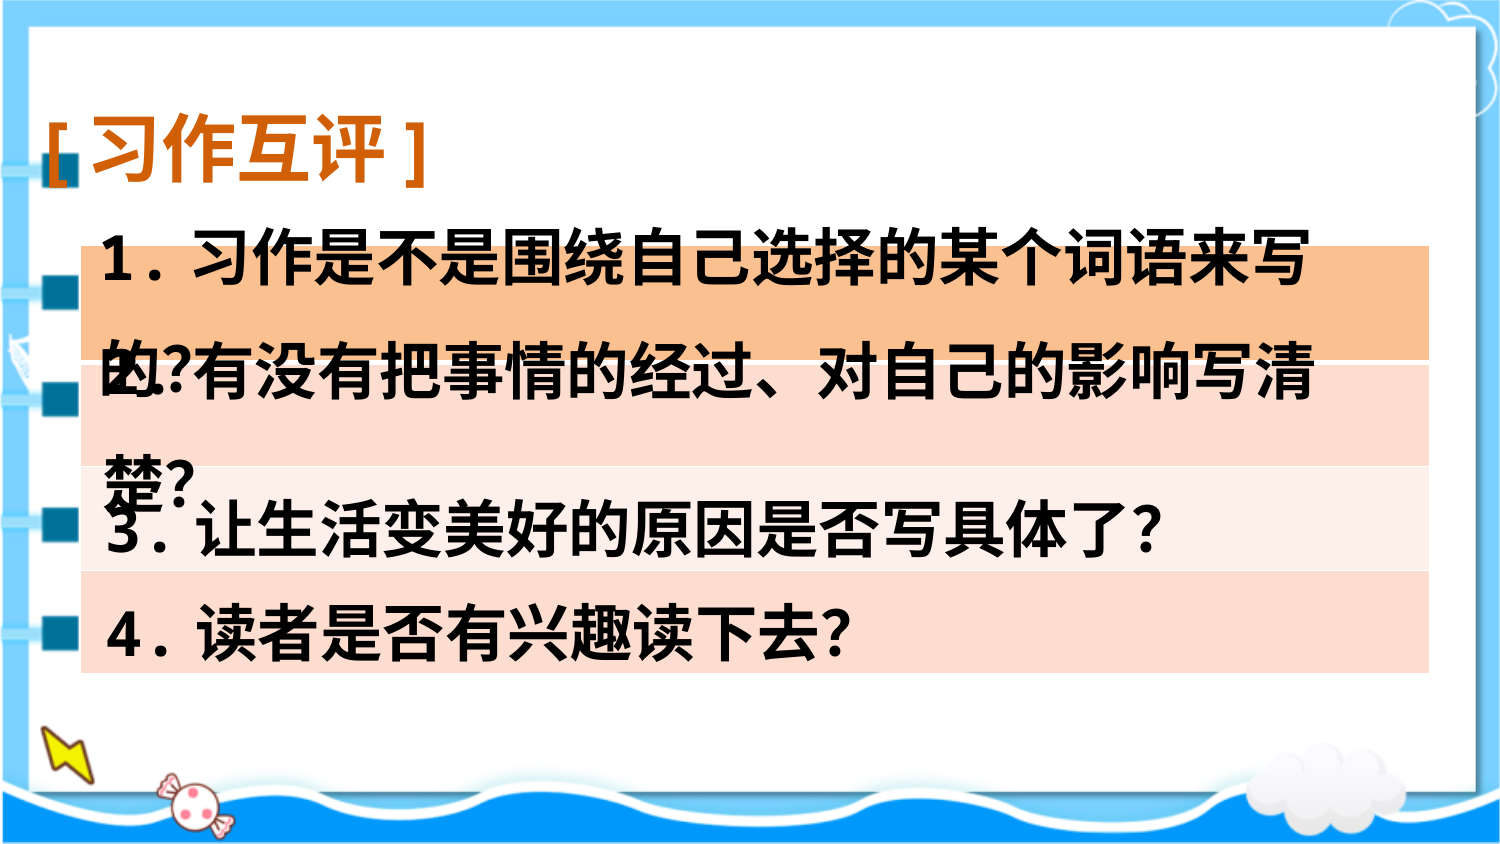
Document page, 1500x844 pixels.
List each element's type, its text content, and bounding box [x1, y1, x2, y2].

text_box [习作互评] [29, 93, 487, 199]
text_box 2.有没有把事情的经过、对自己的影响写清楚？ [87, 287, 1416, 527]
picture [0, 0, 1500, 844]
table_header [1413, 246, 1429, 360]
table_cell [81, 571, 90, 673]
table_cell [81, 467, 89, 570]
table_cell [1419, 571, 1429, 673]
table_cell [81, 365, 87, 466]
table_cell [1418, 467, 1429, 570]
text_box 1.习作是不是围绕自己选择的某个词语来写的？ [84, 173, 1413, 413]
text_box 3.让生活变美好的原因是否写具体了？ [89, 445, 1418, 573]
table_cell [1416, 365, 1429, 466]
text_box 4.读者是否有兴趣读下去？ [90, 548, 1419, 676]
